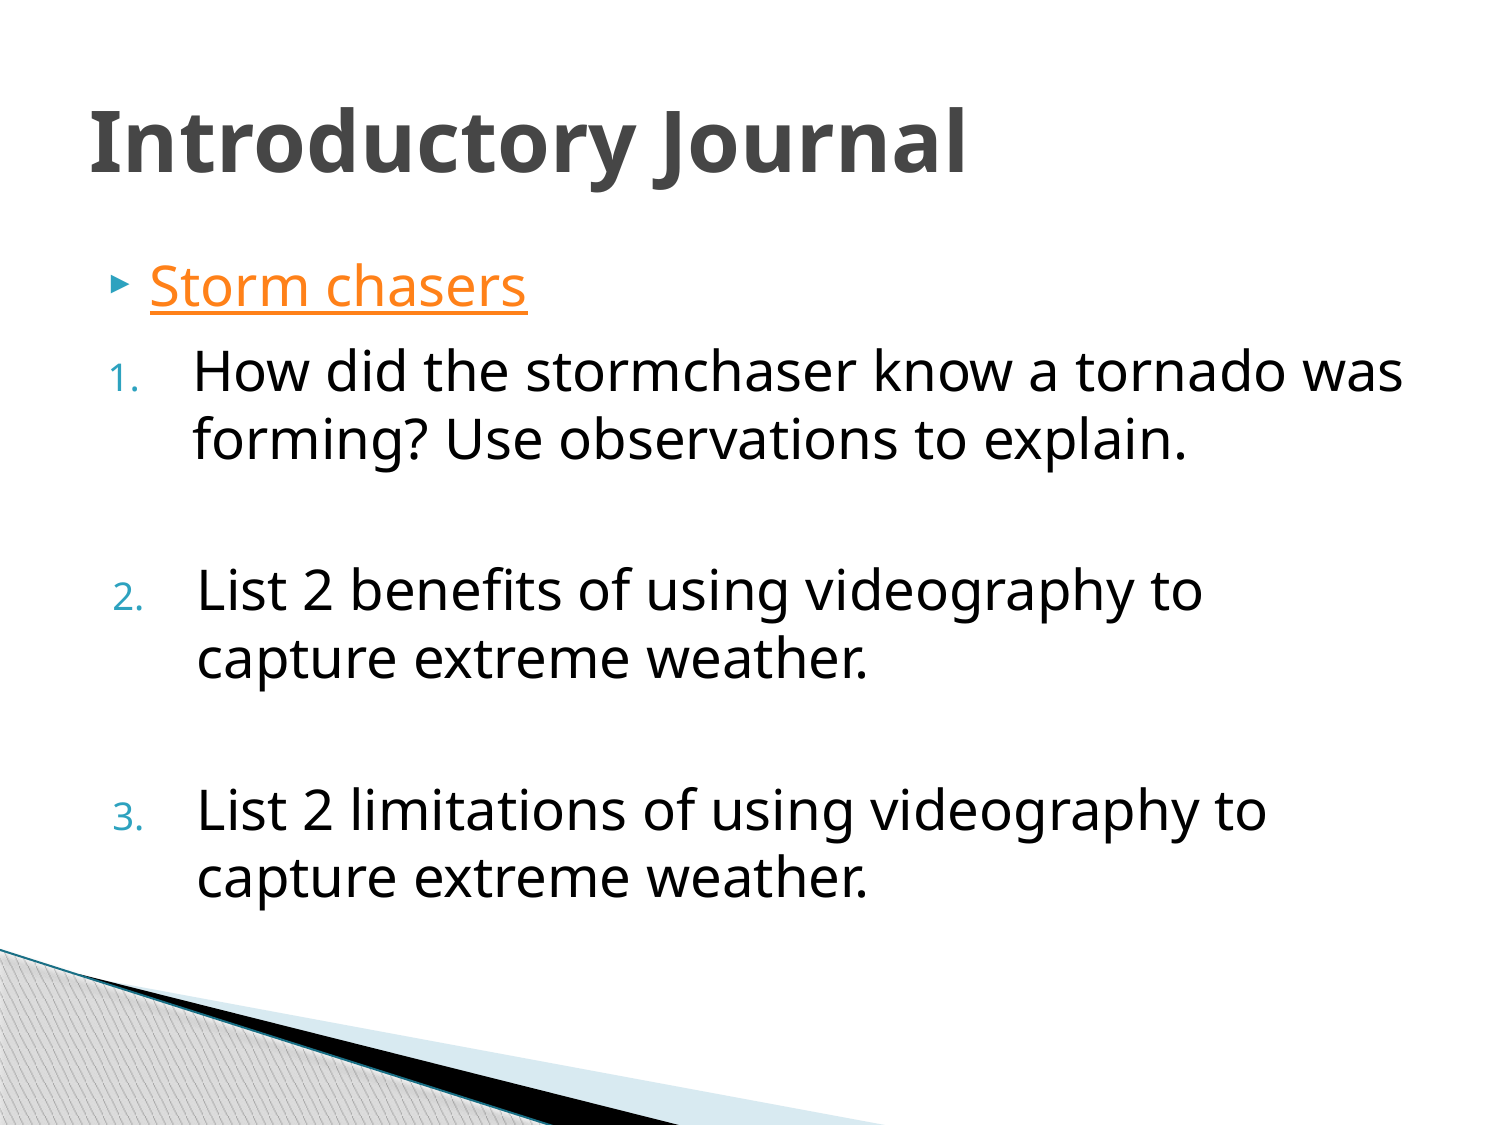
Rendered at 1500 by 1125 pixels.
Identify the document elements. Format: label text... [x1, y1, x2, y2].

title Introductory Journal [75, 45, 1425, 233]
list Storm chasers How did the stormchaser know a tornado was forming? Use observations to explain. List 2 benefits of using videography to capture extreme weather. List 2 limitations of using videography to capture extreme weather. [75, 243, 1425, 986]
